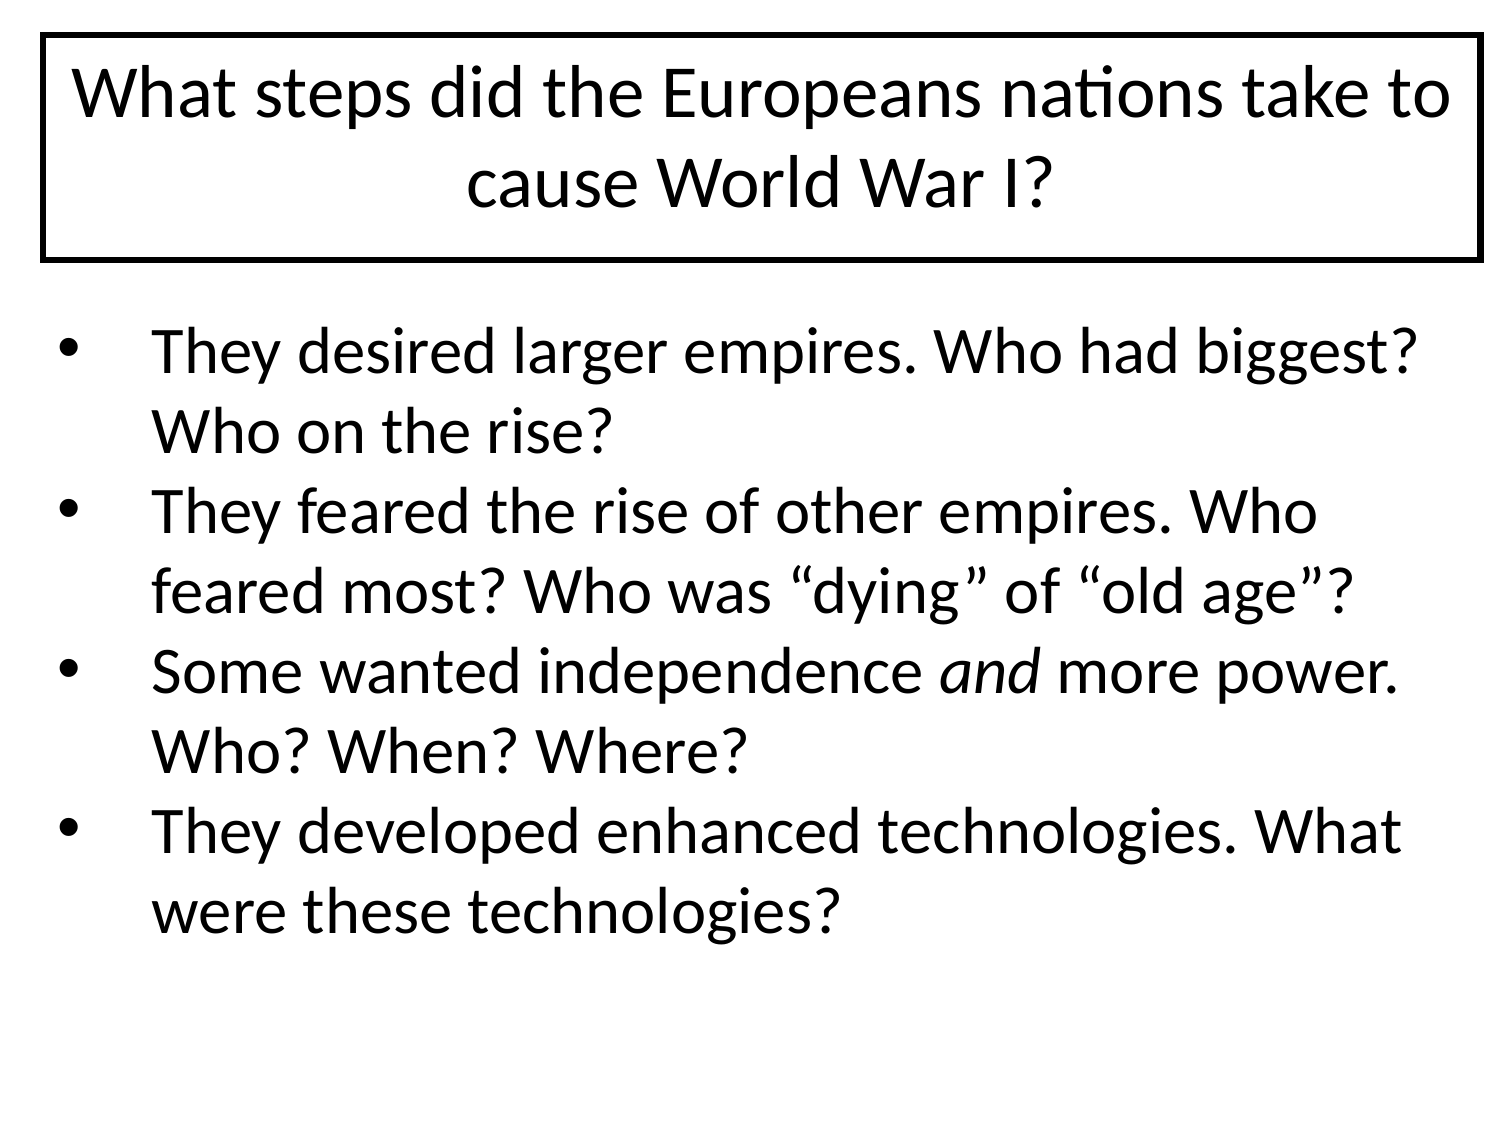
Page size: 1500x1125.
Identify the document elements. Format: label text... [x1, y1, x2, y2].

text_box What steps did the Europeans nations take to cause World War I? [43, 35, 1481, 260]
text_box They desired larger empires. Who had biggest? Who on the rise? They feared the rise of other empires. Who feared most? Who was “dying” of “old age”? Some wanted independence and more power. Who? When? Where? They developed enhanced technologies. What were these technologies? [43, 299, 1479, 954]
